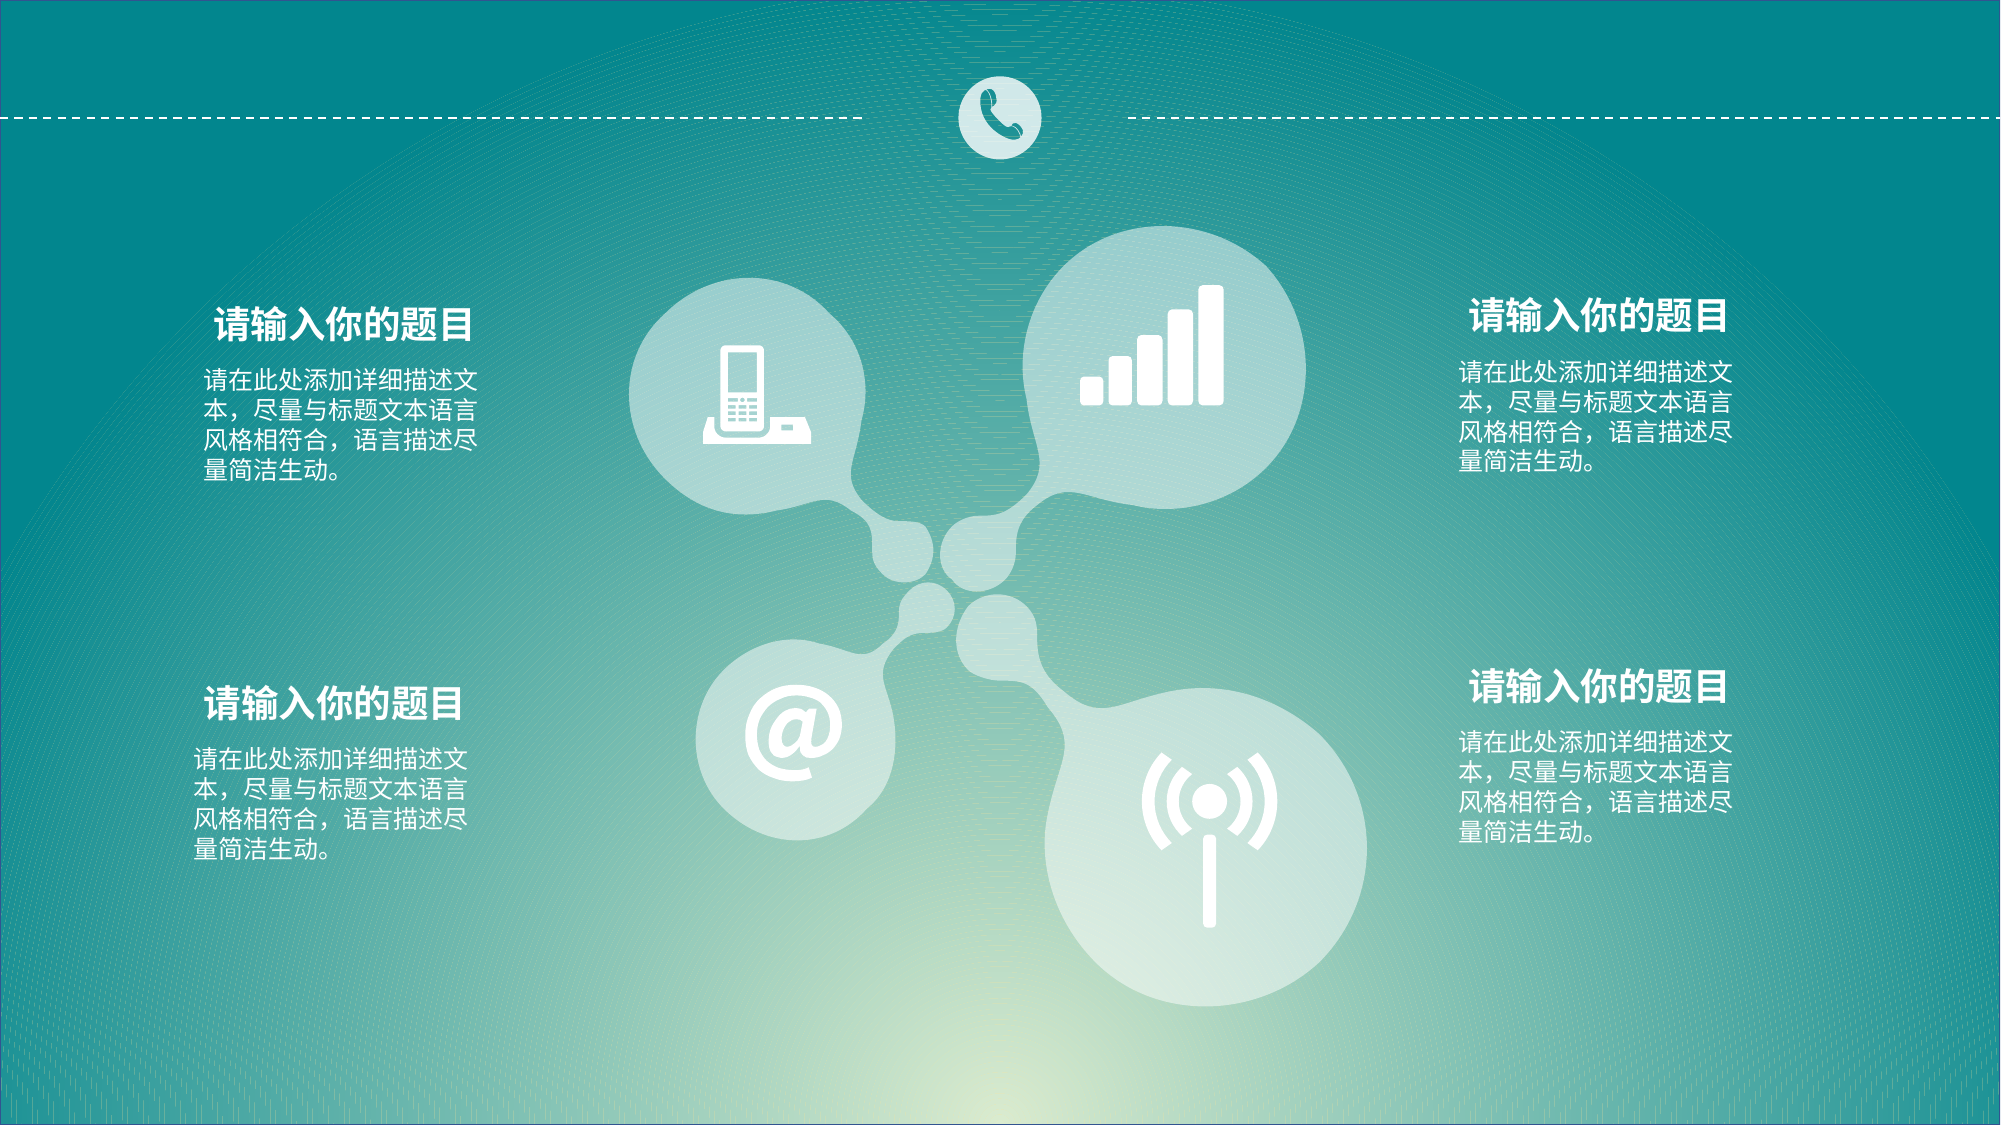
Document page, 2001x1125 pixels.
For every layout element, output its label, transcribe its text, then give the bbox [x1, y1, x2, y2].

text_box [686, 579, 958, 852]
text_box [936, 212, 1320, 590]
text_box 请输入你的题目 [188, 672, 482, 733]
text_box 请在此处添加详细描述文本，尽量与标题文本语言风格相符合，语言描述尽量简洁生动。 [188, 357, 501, 492]
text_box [616, 265, 936, 586]
text_box 请输入你的题目 [1453, 284, 1746, 345]
text_box 请在此处添加详细描述文本，尽量与标题文本语言风格相符合，语言描述尽量简洁生动。 [1443, 348, 1756, 484]
text_box 请输入你的题目 [1453, 655, 1746, 716]
text_box [957, 75, 1043, 161]
text_box 请在此处添加详细描述文本，尽量与标题文本语言风格相符合，语言描述尽量简洁生动。 [1443, 719, 1756, 854]
text_box 请在此处添加详细描述文本，尽量与标题文本语言风格相符合，语言描述尽量简洁生动。 [179, 736, 491, 872]
text_box 请输入你的题目 [198, 293, 491, 353]
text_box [952, 590, 1383, 1022]
